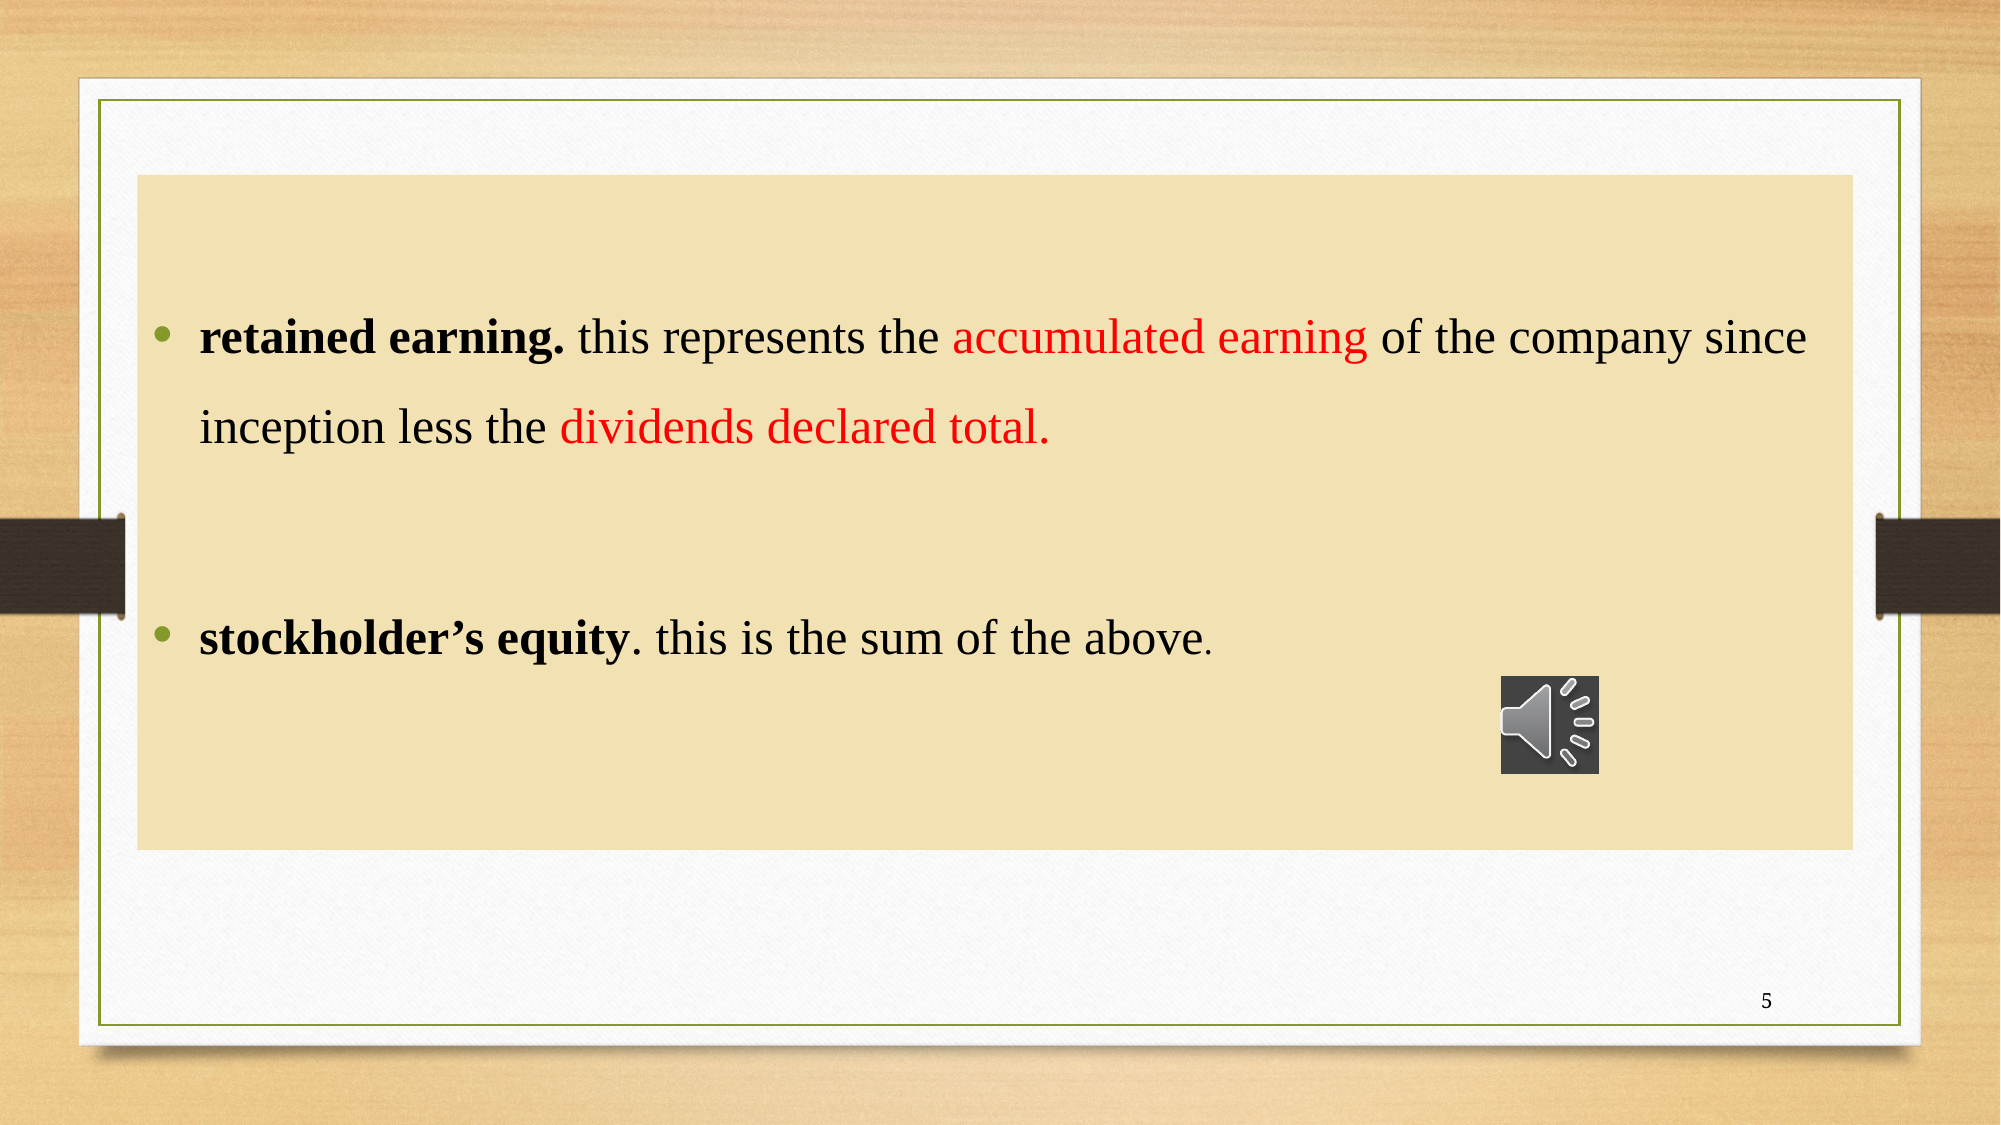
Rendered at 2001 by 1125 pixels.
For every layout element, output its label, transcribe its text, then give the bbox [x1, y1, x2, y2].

slide_number 5 [1698, 979, 1788, 1025]
list retained earning. this represents the accumulated earning of the company since inception less the dividends declared total. stockholder’s equity. this is the sum of the above. [137, 174, 1853, 850]
picture [0, 0, 2001, 1125]
